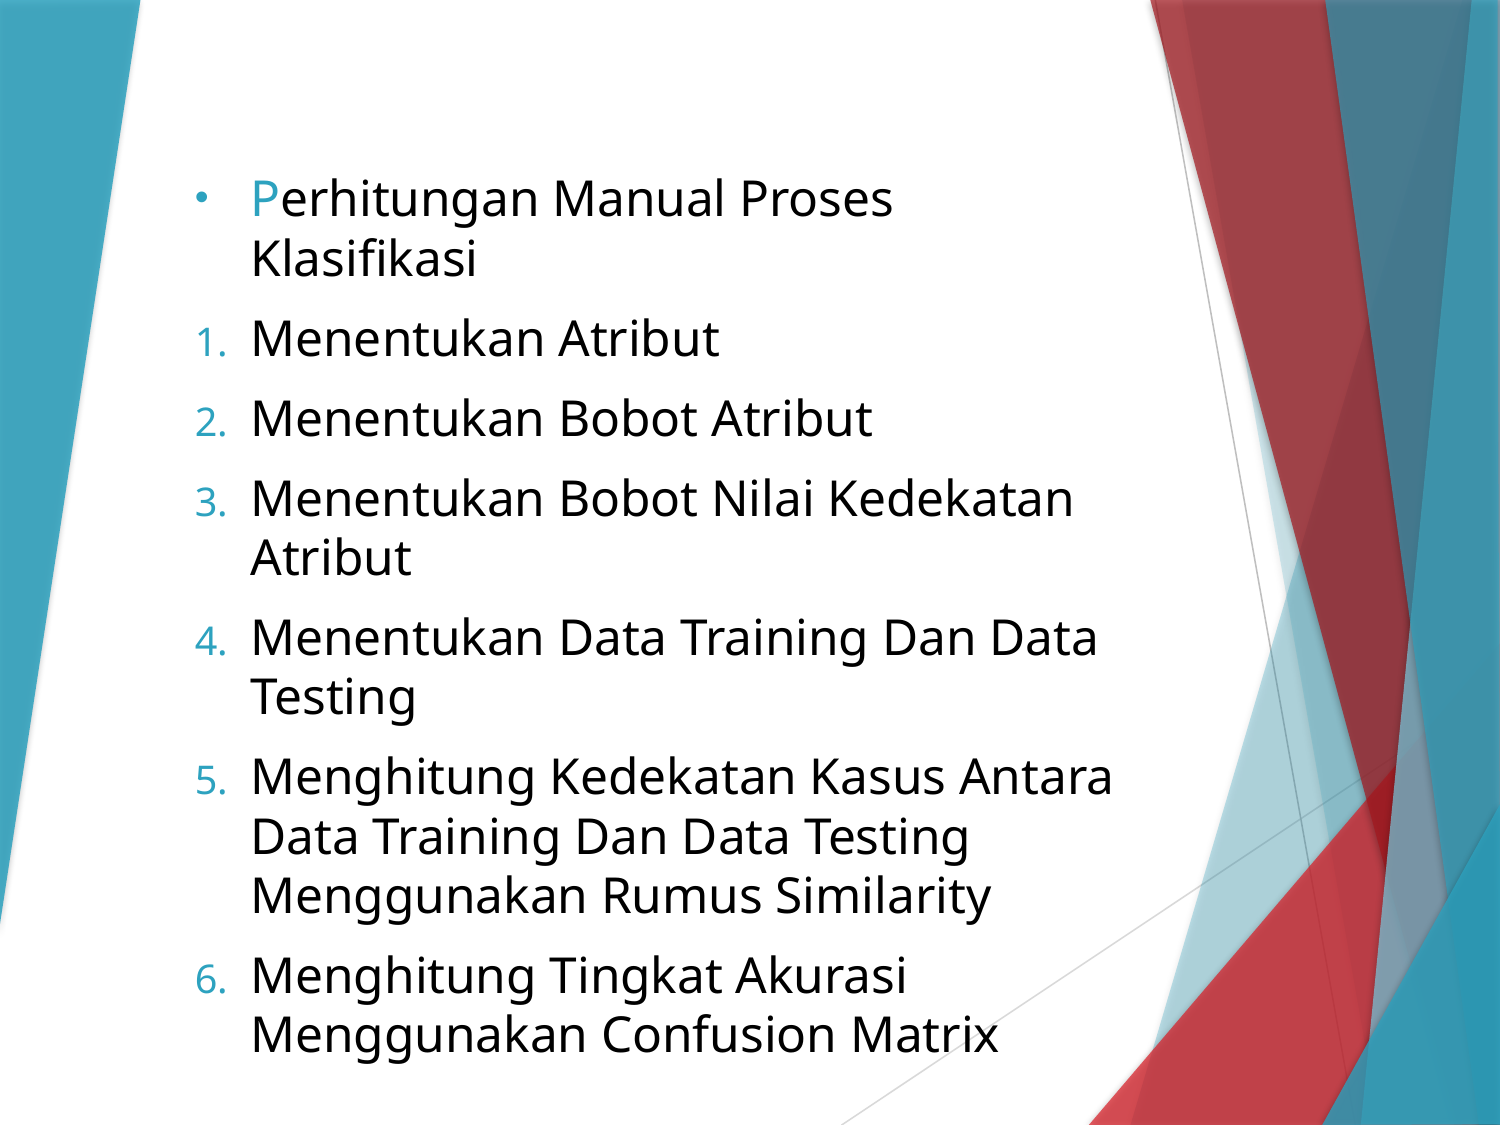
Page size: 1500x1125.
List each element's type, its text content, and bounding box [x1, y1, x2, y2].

subtitle Perhitungan Manual Proses Klasifikasi Menentukan Atribut Menentukan Bobot Atribut Menentukan Bobot Nilai Kedekatan Atribut Menentukan Data Training Dan Data Testing Menghitung Kedekatan Kasus Antara Data Training Dan Data Testing Menggunakan Rumus Similarity Menghitung Tingkat Akurasi Menggunakan Confusion Matrix [179, 0, 1136, 1125]
